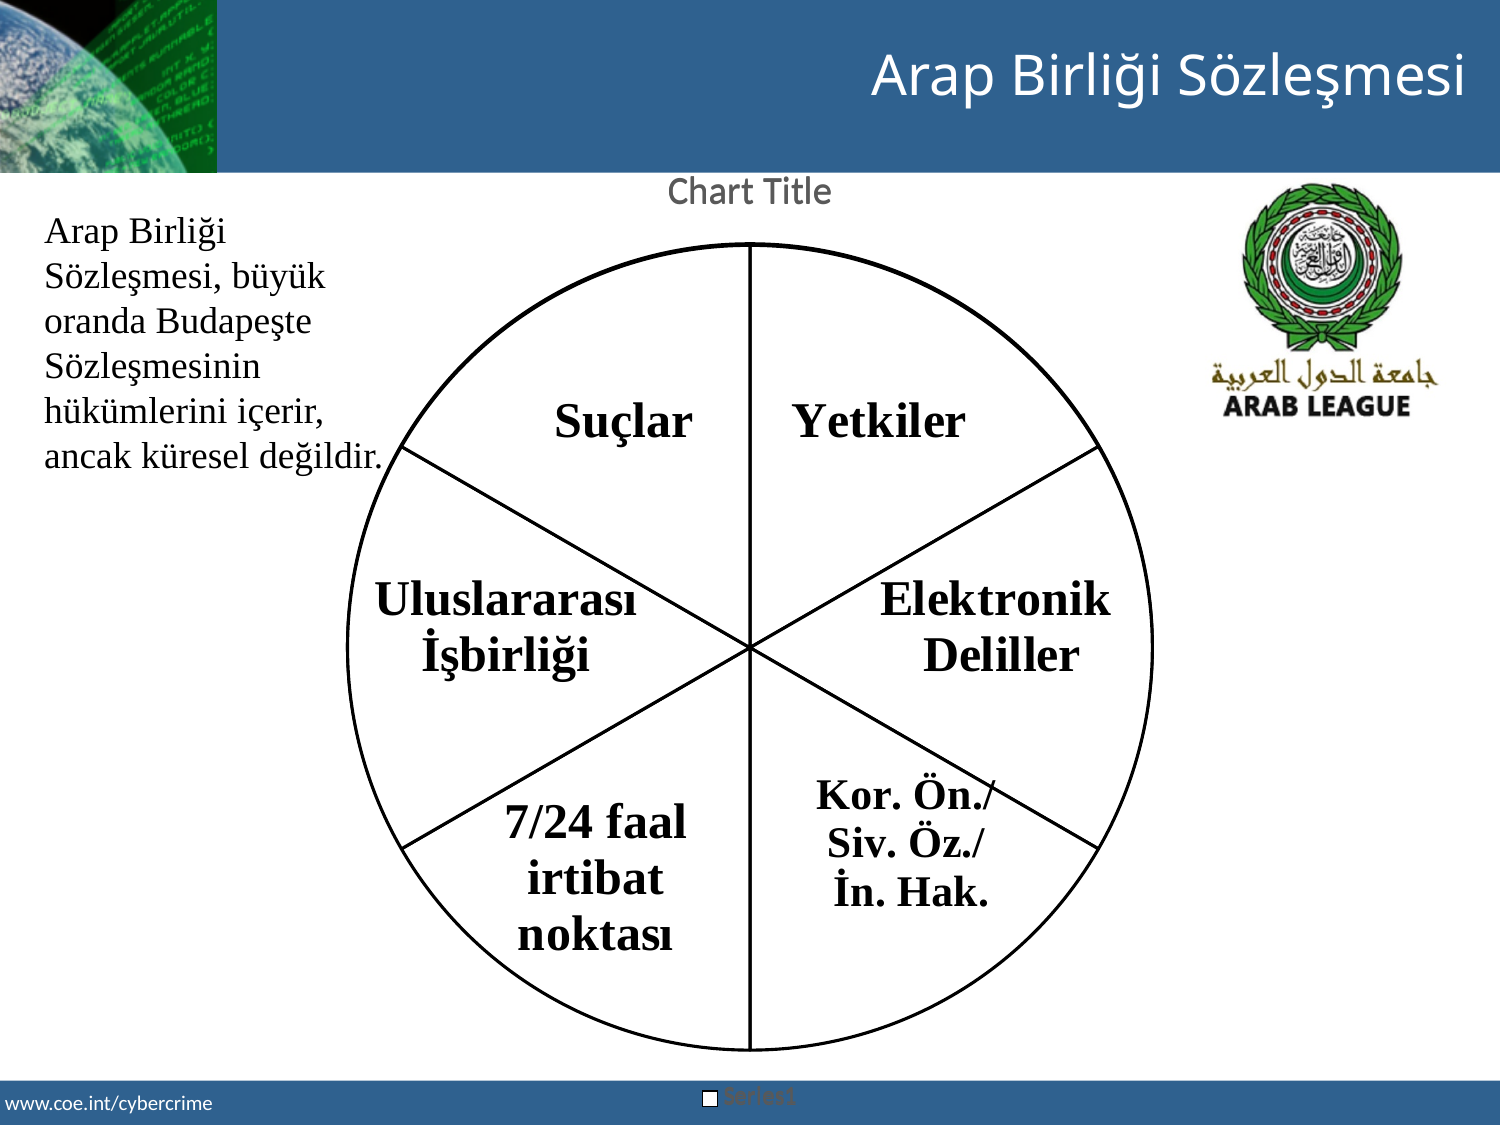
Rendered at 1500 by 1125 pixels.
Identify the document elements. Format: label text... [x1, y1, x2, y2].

picture [1139, 178, 1498, 426]
chart [0, 134, 1500, 1118]
text_box Arap Birliği Sözleşmesi [230, 31, 1483, 114]
picture [0, 0, 217, 134]
